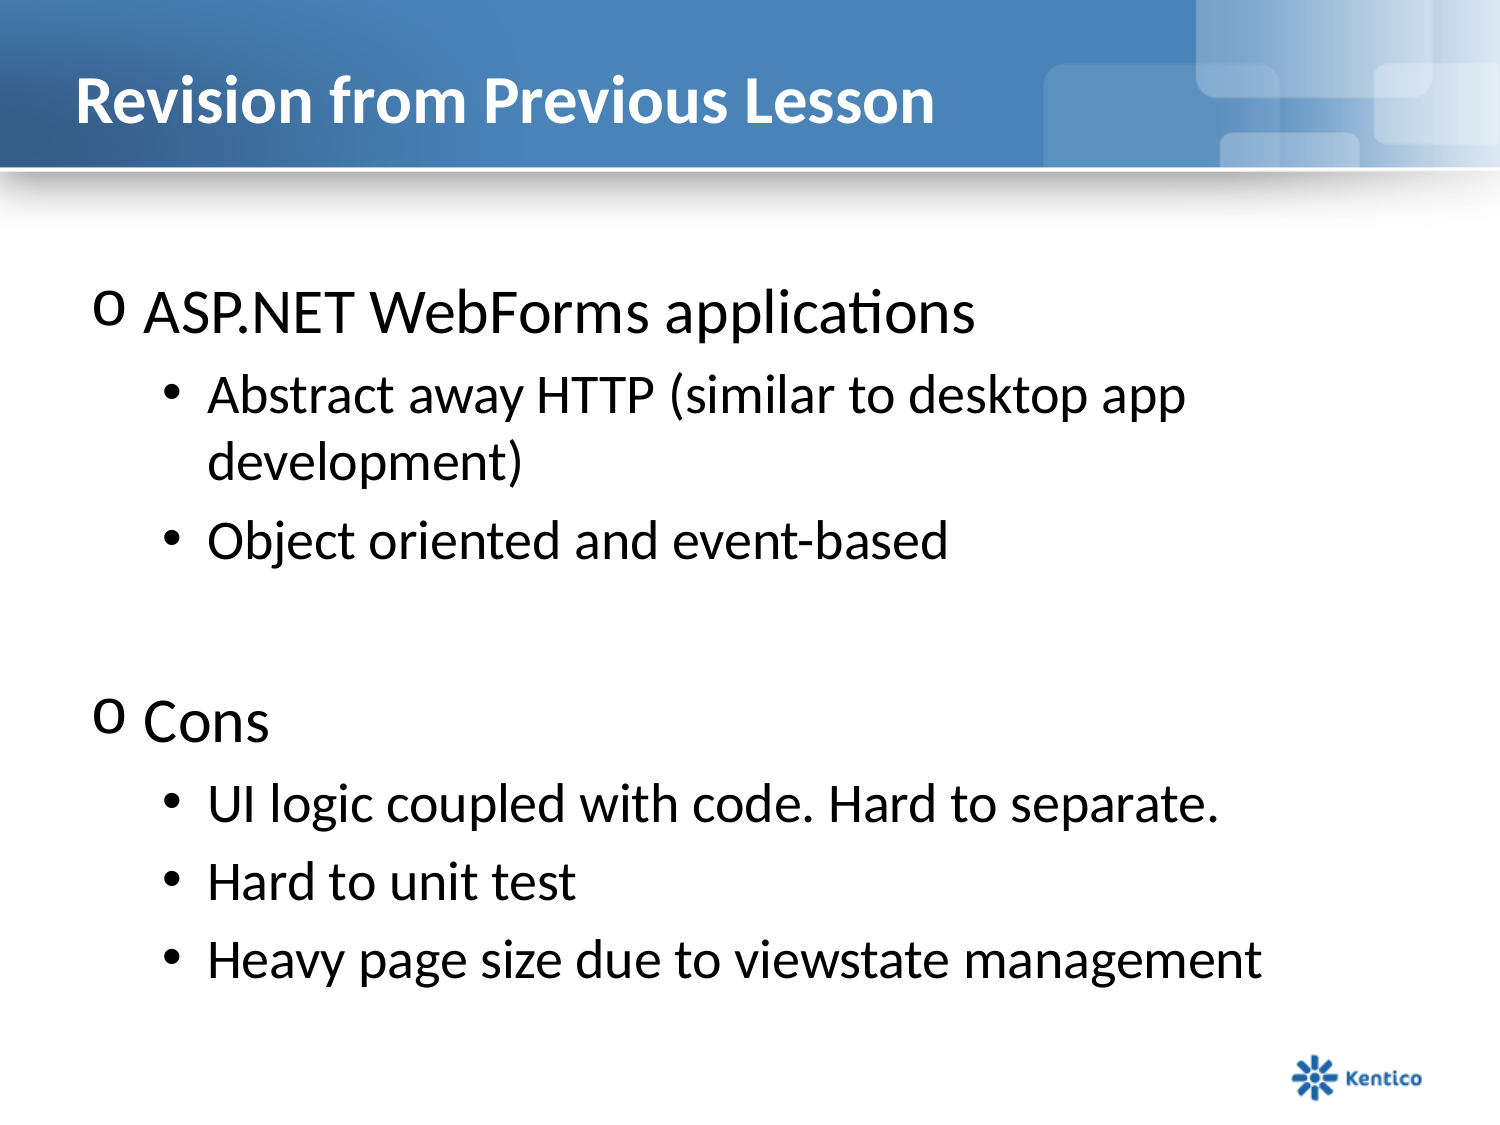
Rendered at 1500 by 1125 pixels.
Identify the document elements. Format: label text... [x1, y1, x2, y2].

title Revision from Previous Lesson [75, 54, 1425, 149]
picture [0, 0, 1500, 1125]
list ASP.NET WebForms applications Abstract away HTTP (similar to desktop app development) Object oriented and event-based Cons UI logic coupled with code. Hard to separate. Hard to unit test Heavy page size due to viewstate management [75, 262, 1425, 1005]
